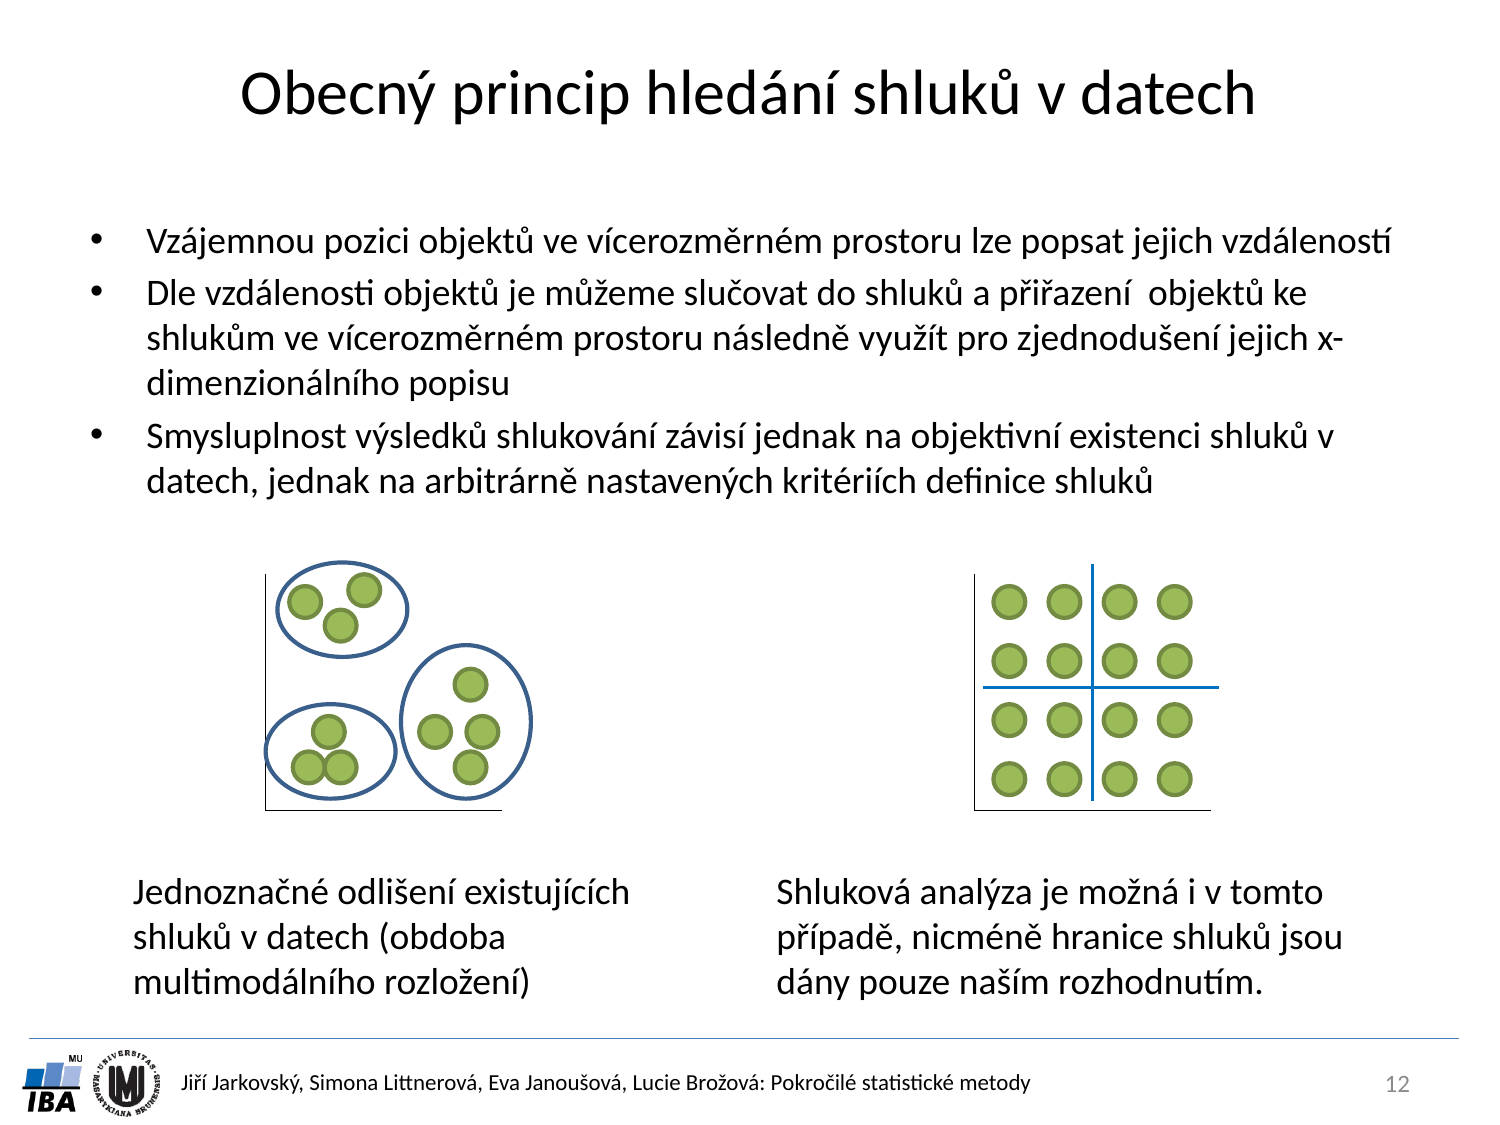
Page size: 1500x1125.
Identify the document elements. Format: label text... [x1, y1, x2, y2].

list Vzájemnou pozici objektů ve vícerozměrném prostoru lze popsat jejich vzdáleností Dle vzdálenosti objektů je můžeme slučovat do shluků a přiřazení objektů ke shlukům ve vícerozměrném prostoru následně využít pro zjednodušení jejich x-dimenzionálního popisu Smysluplnost výsledků shlukování závisí jednak na objektivní existenci shluků v datech, jednak na arbitrárně nastavených kritériích definice shluků [75, 208, 1425, 1005]
picture [93, 1050, 160, 1117]
text_box Shluková analýza je možná i v tomto případě, nicméně hranice shluků jsou dány pouze naším rozhodnutím. [761, 859, 1382, 1010]
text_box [265, 573, 503, 811]
text_box [299, 560, 386, 572]
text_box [974, 688, 1211, 811]
text_box Jednoznačné odlišení existujících shluků v datech (obdoba multimodálního rozložení) [118, 859, 739, 1010]
text_box [506, 658, 534, 786]
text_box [983, 689, 1211, 693]
slide_number 12 [1074, 1052, 1425, 1113]
list obdoba paprskových grafů, přidáno znázornění maxima absolutních hodnot v softwaru Statistica: Graphs – Icon Plots... – Graph type: Sun Rays – zvolit proměnné – na záložce Options 1 zatrhnout „Display case labels“ [970, 576, 1217, 817]
picture [22, 1055, 82, 1112]
title Obecný princip hledání shluků v datech [75, 42, 1425, 135]
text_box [974, 573, 1211, 682]
